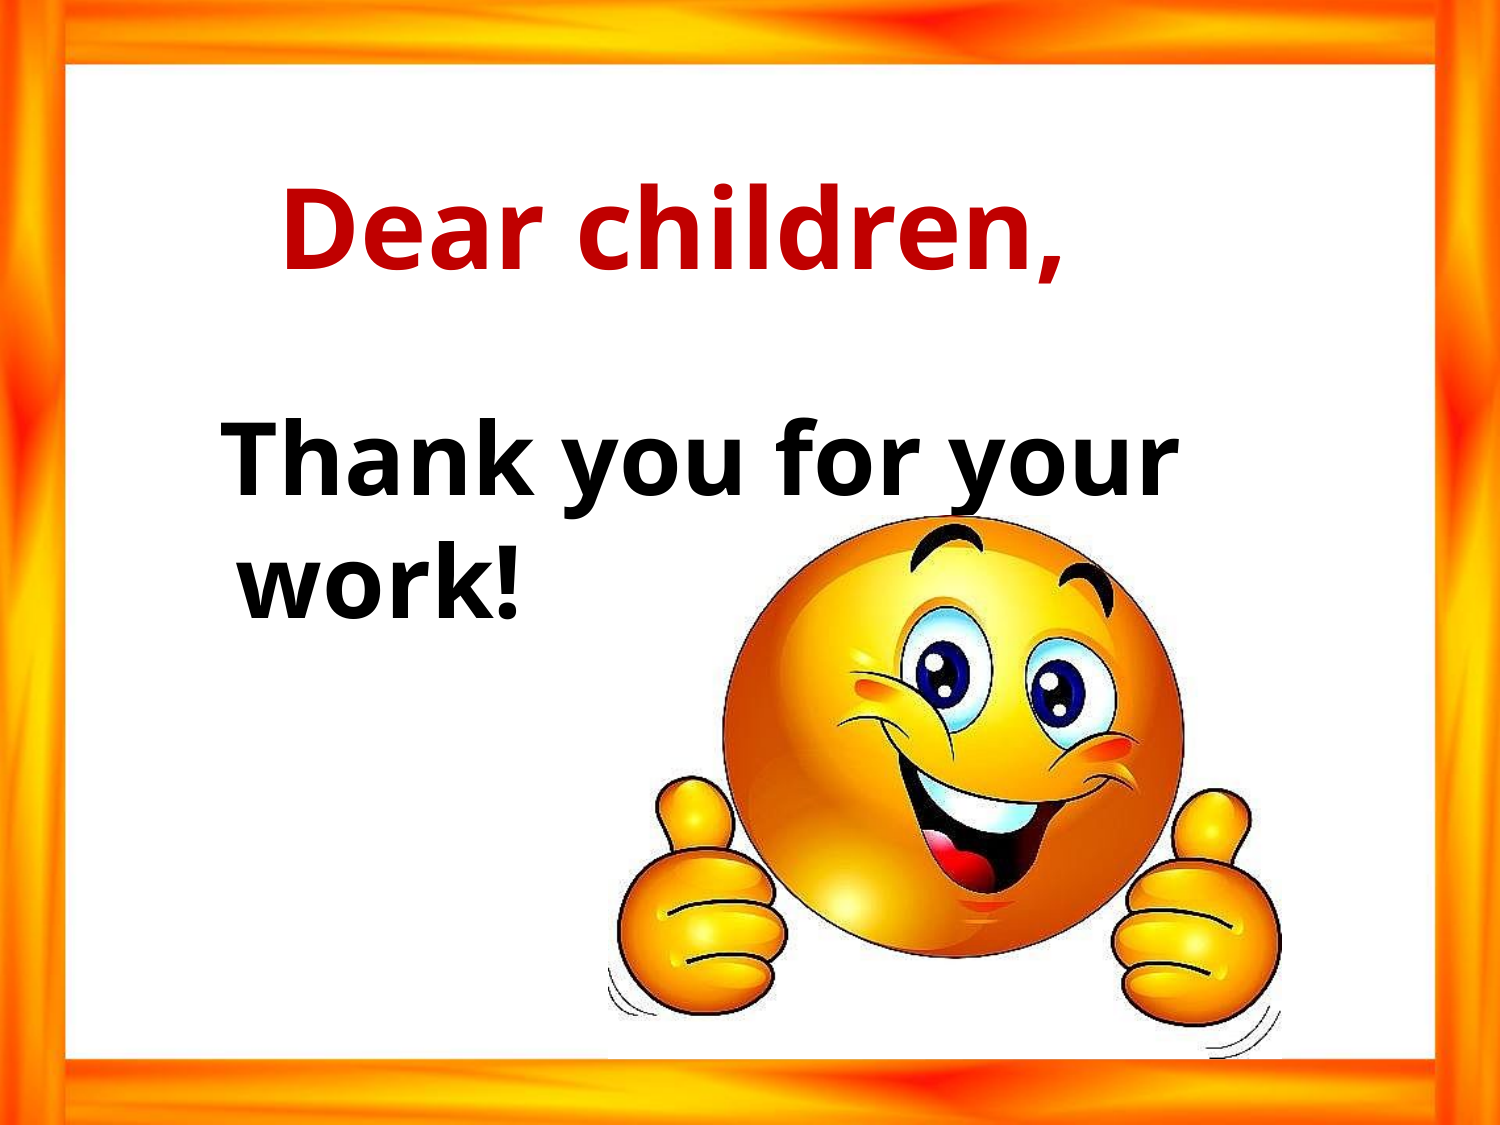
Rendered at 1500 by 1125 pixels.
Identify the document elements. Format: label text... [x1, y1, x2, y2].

text_box Dear children, [262, 149, 1300, 300]
picture [0, 0, 1500, 1125]
list Thank you for your work! [162, 374, 1426, 1076]
